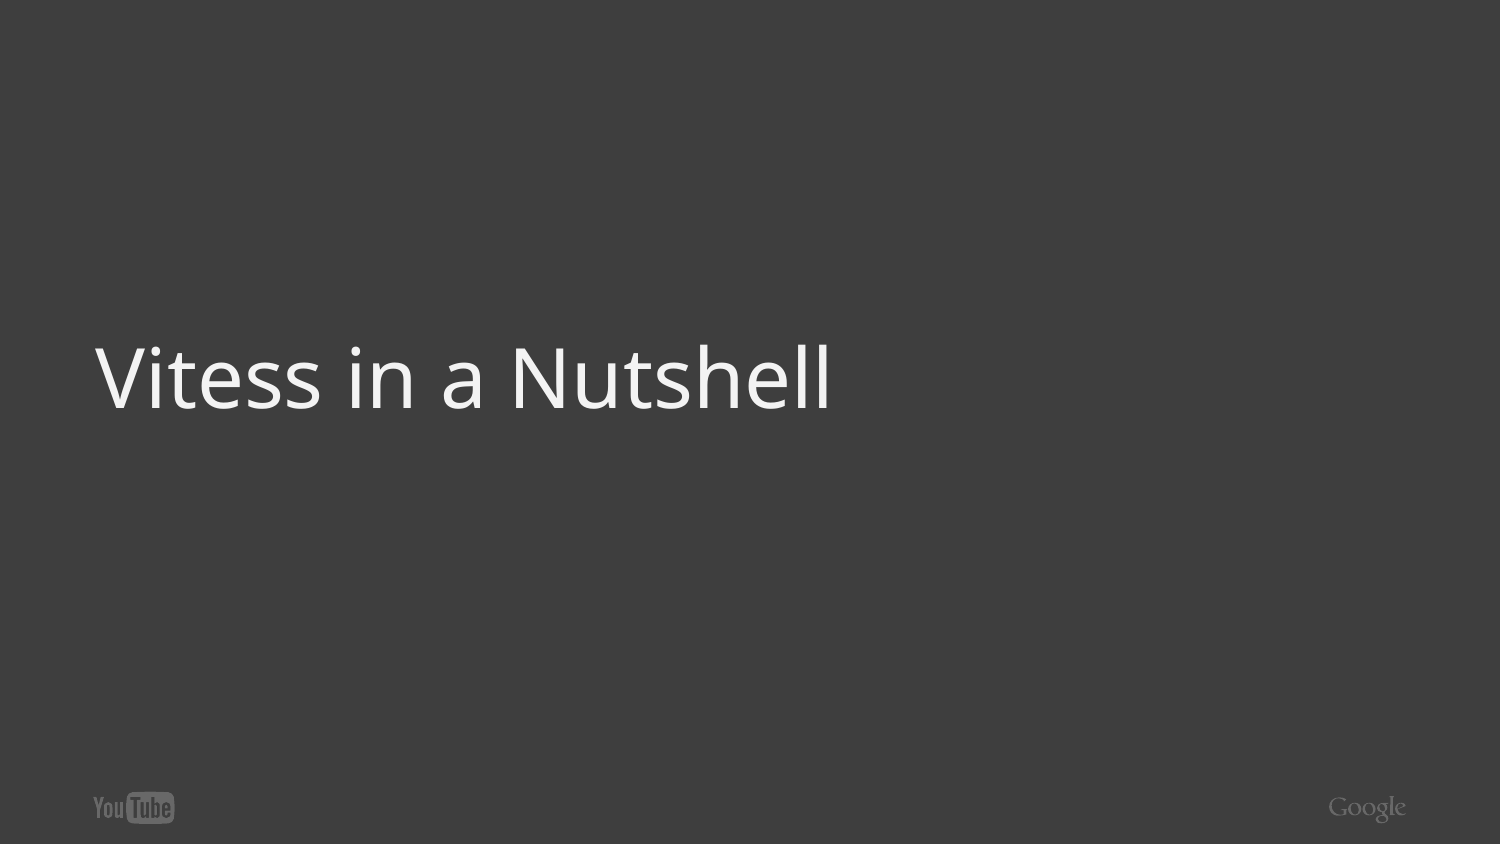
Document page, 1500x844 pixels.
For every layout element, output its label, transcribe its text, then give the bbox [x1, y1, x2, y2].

list Vitess in a Nutshell [80, 206, 1350, 441]
